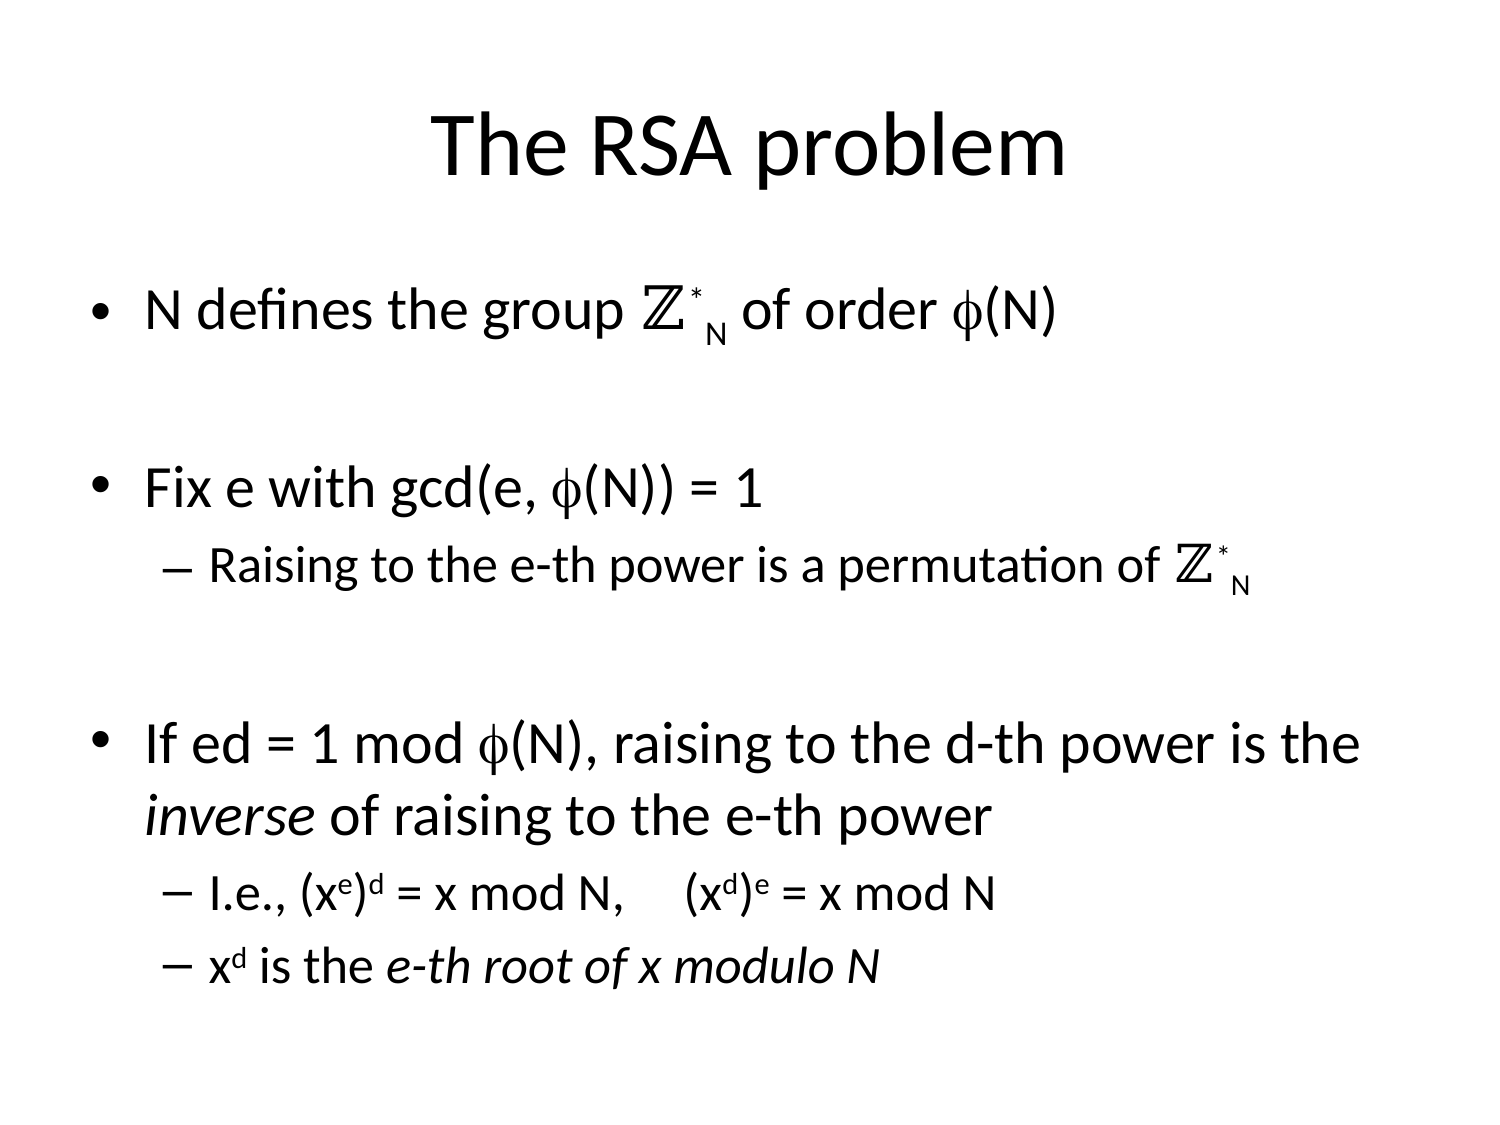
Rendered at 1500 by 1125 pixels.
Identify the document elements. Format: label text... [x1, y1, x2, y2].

title The RSA problem [75, 45, 1425, 233]
list N defines the group ℤ*N of order (N) Fix e with gcd(e, (N)) = 1 Raising to the e-th power is a permutation of ℤ*N If ed = 1 mod (N), raising to the d-th power is the inverse of raising to the e-th power I.e., (xe)d = x mod N, (xd)e = x mod N xd is the e-th root of x modulo N [75, 262, 1425, 1005]
